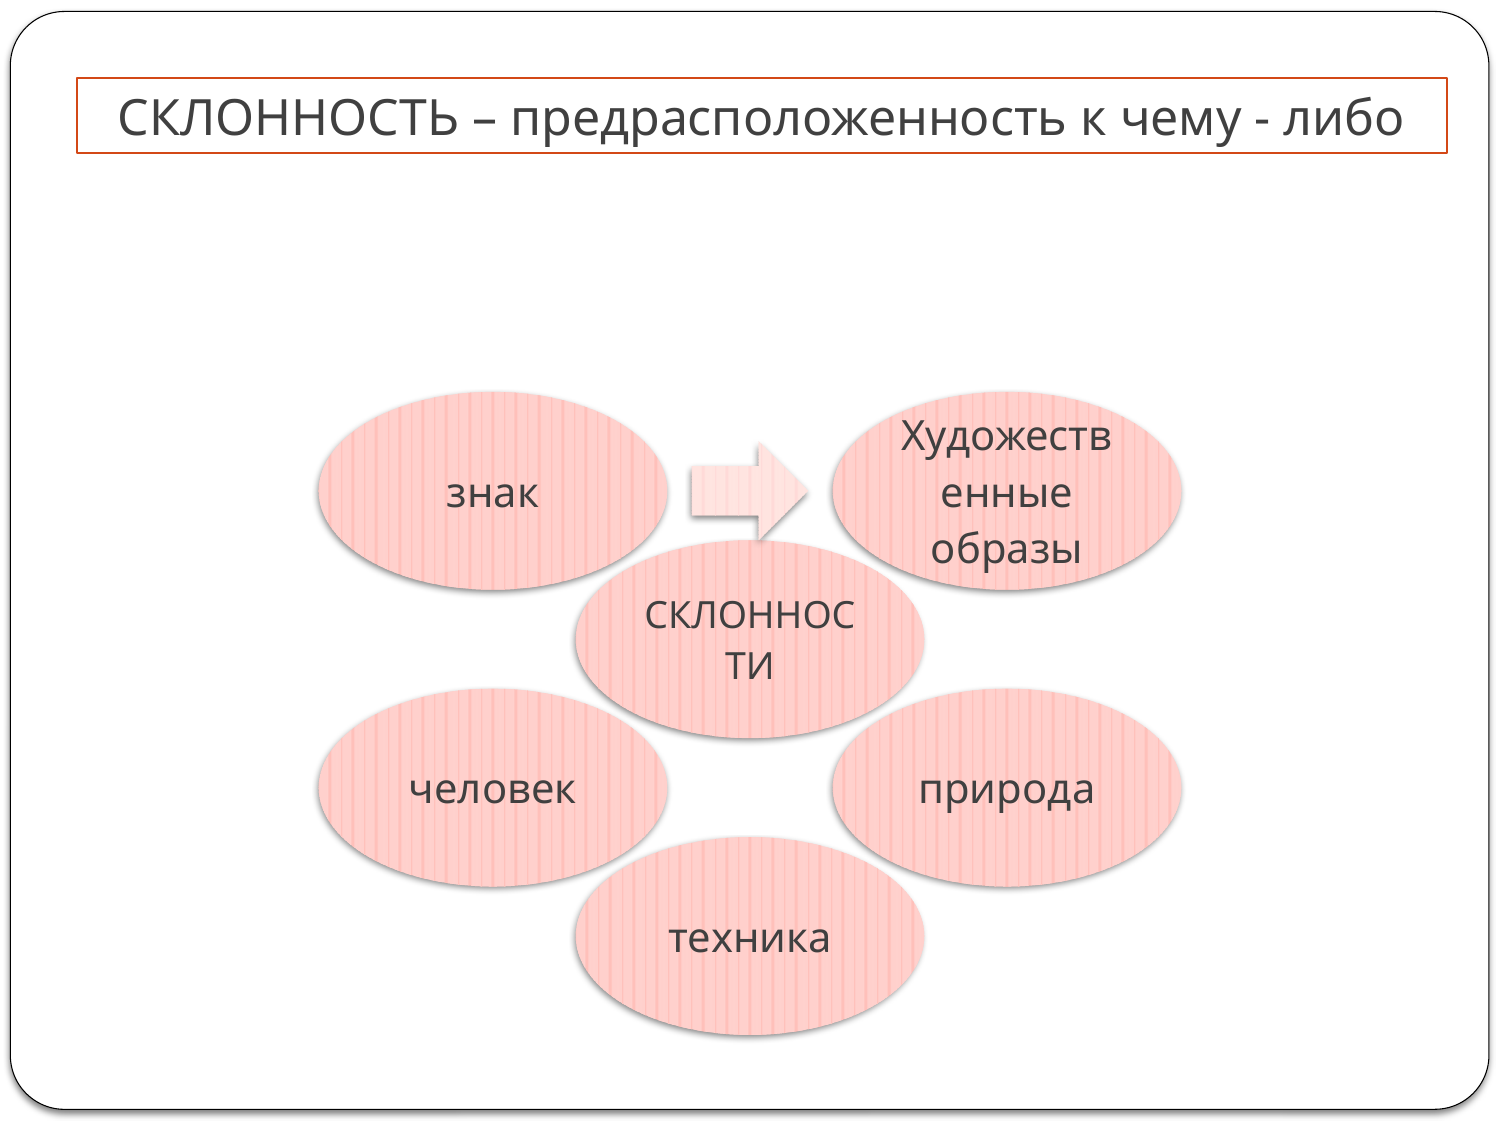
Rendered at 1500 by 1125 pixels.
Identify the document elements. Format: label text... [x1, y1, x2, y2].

text_box СКЛОННОСТЬ – предрасположенность к чему - либо [76, 77, 1448, 154]
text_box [52, 243, 1448, 1036]
